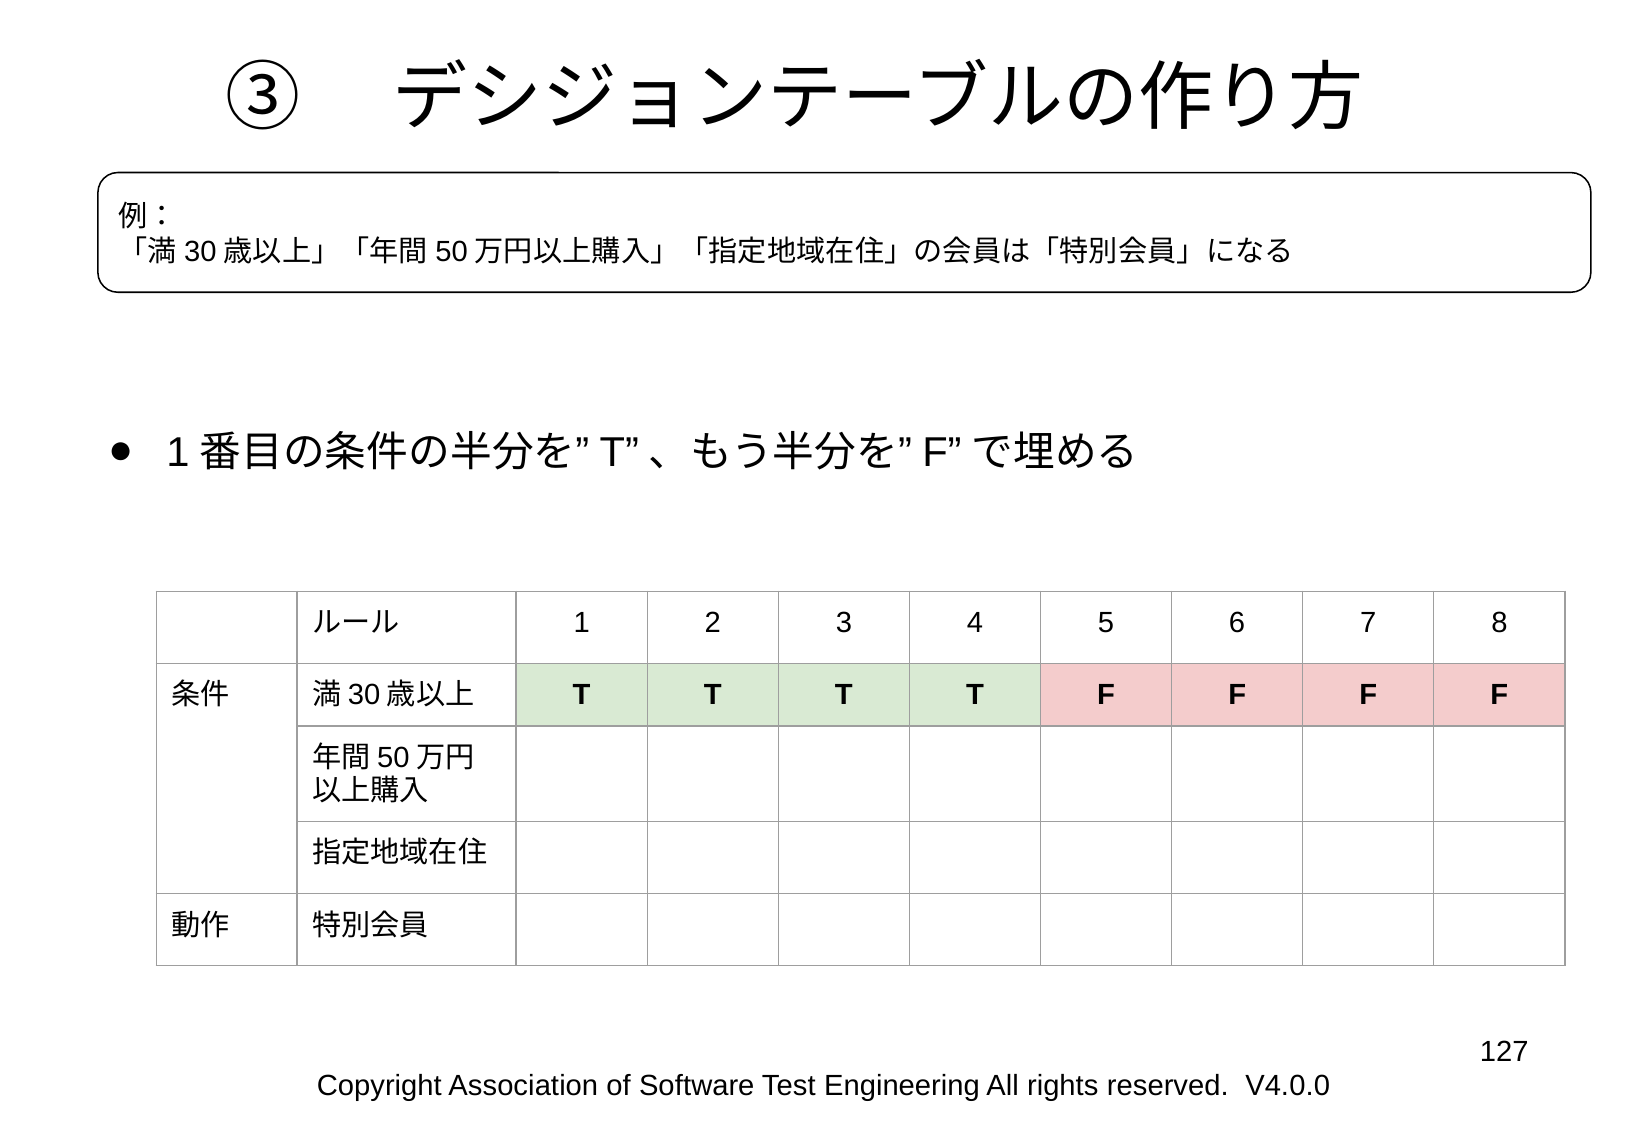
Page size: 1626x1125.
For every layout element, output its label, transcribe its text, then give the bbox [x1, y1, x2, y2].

table_cell 条件 [157, 664, 296, 893]
slide_number ‹#› [1164, 1024, 1544, 1103]
table_cell [517, 727, 647, 821]
table_header 5 [1041, 592, 1171, 663]
table_cell [1434, 894, 1564, 965]
table_cell [1172, 727, 1302, 821]
table_cell T [779, 664, 909, 725]
table_header 6 [1172, 592, 1302, 663]
table_cell [517, 822, 647, 893]
table_cell 満30歳以上 [298, 664, 515, 725]
table_cell [648, 894, 778, 965]
table_cell 指定地域在住 [298, 822, 515, 893]
text_box 例： 「満30歳以上」「年間50万円以上購入」「指定地域在住」の会員は「特別会員」になる [97, 172, 1591, 293]
table_cell T [648, 664, 778, 725]
table_cell [517, 894, 647, 965]
table_cell [1434, 727, 1564, 821]
table_cell [910, 894, 1040, 965]
table_cell [1434, 822, 1564, 893]
table_cell [1303, 727, 1433, 821]
table_header 7 [1303, 592, 1433, 663]
table_cell [648, 822, 778, 893]
table_cell [1041, 727, 1171, 821]
table_cell [1172, 894, 1302, 965]
table_cell F [1041, 664, 1171, 725]
table_cell [779, 727, 909, 821]
table_cell 特別会員 [298, 894, 515, 965]
table_cell [779, 822, 909, 893]
table_header ルール [298, 592, 515, 663]
list 1番目の条件の半分を”T”、もう半分を”F”で埋める [76, 409, 1613, 510]
table_header 8 [1434, 592, 1564, 663]
table_cell [648, 727, 778, 821]
table_cell F [1303, 664, 1433, 725]
table_cell [1041, 894, 1171, 965]
table_cell [1303, 822, 1433, 893]
table_cell F [1434, 664, 1564, 725]
table_header 2 [648, 592, 778, 663]
table_cell T [910, 664, 1040, 725]
table_cell T [517, 664, 647, 725]
table_cell [1172, 822, 1302, 893]
table_cell F [1172, 664, 1302, 725]
table_cell [1041, 822, 1171, 893]
table_header [157, 592, 296, 663]
table_cell [1303, 894, 1433, 965]
table_header 3 [779, 592, 909, 663]
footer Copyright Association of Software Test Engineering All rights reserved. V4.0.0 [233, 1058, 1415, 1103]
table_cell 動作 [157, 894, 296, 965]
title ③ デシジョンテーブルの作り方 [103, 0, 1485, 178]
table_cell 年間50万円以上購入 [298, 727, 515, 821]
table_header 1 [517, 592, 647, 663]
table_cell [910, 727, 1040, 821]
table_cell [910, 822, 1040, 893]
table_header 4 [910, 592, 1040, 663]
table_cell [779, 894, 909, 965]
